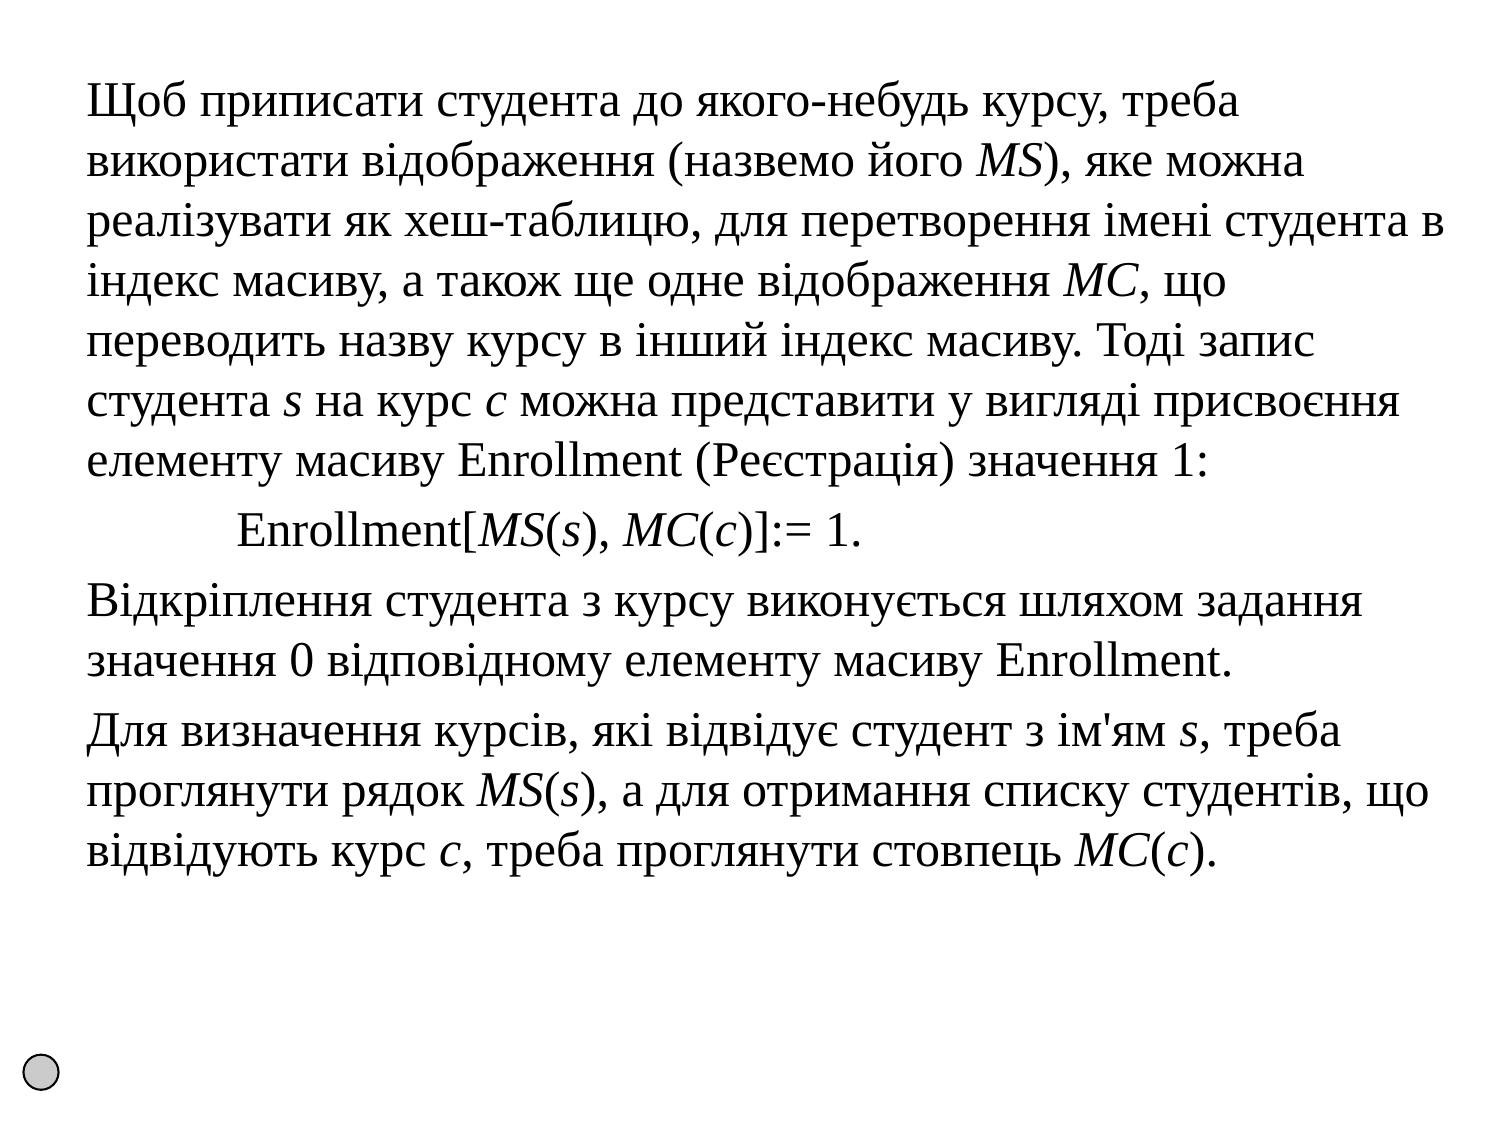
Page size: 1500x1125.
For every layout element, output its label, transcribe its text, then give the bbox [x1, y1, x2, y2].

text_box [23, 1054, 59, 1090]
text_box Щоб приписати студента до якого-небудь курсу, треба використати відображення (назвемо його MS), яке можна реалізувати як хеш-таблицю, для перетворення імені студента в індекс масиву, а також ще одне відображення МС, що переводить назву курсу в інший індекс масиву. Тоді запис студента s на курс c можна представити у вигляді присвоєння елементу масиву Enrollment (Реєстрація) значення 1: Enrollment[MS(s), MC(c)]:= 1. Відкріплення студента з курсу виконується шляхом задання значення 0 відповідному елементу масиву Enrollment. Для визначення курсів, які відвідує студент з ім'ям s, треба проглянути рядок MS(s), а для отримання списку студентів, що відвідують курс c, треба проглянути стовпець МС(с). [0, 58, 1500, 1125]
